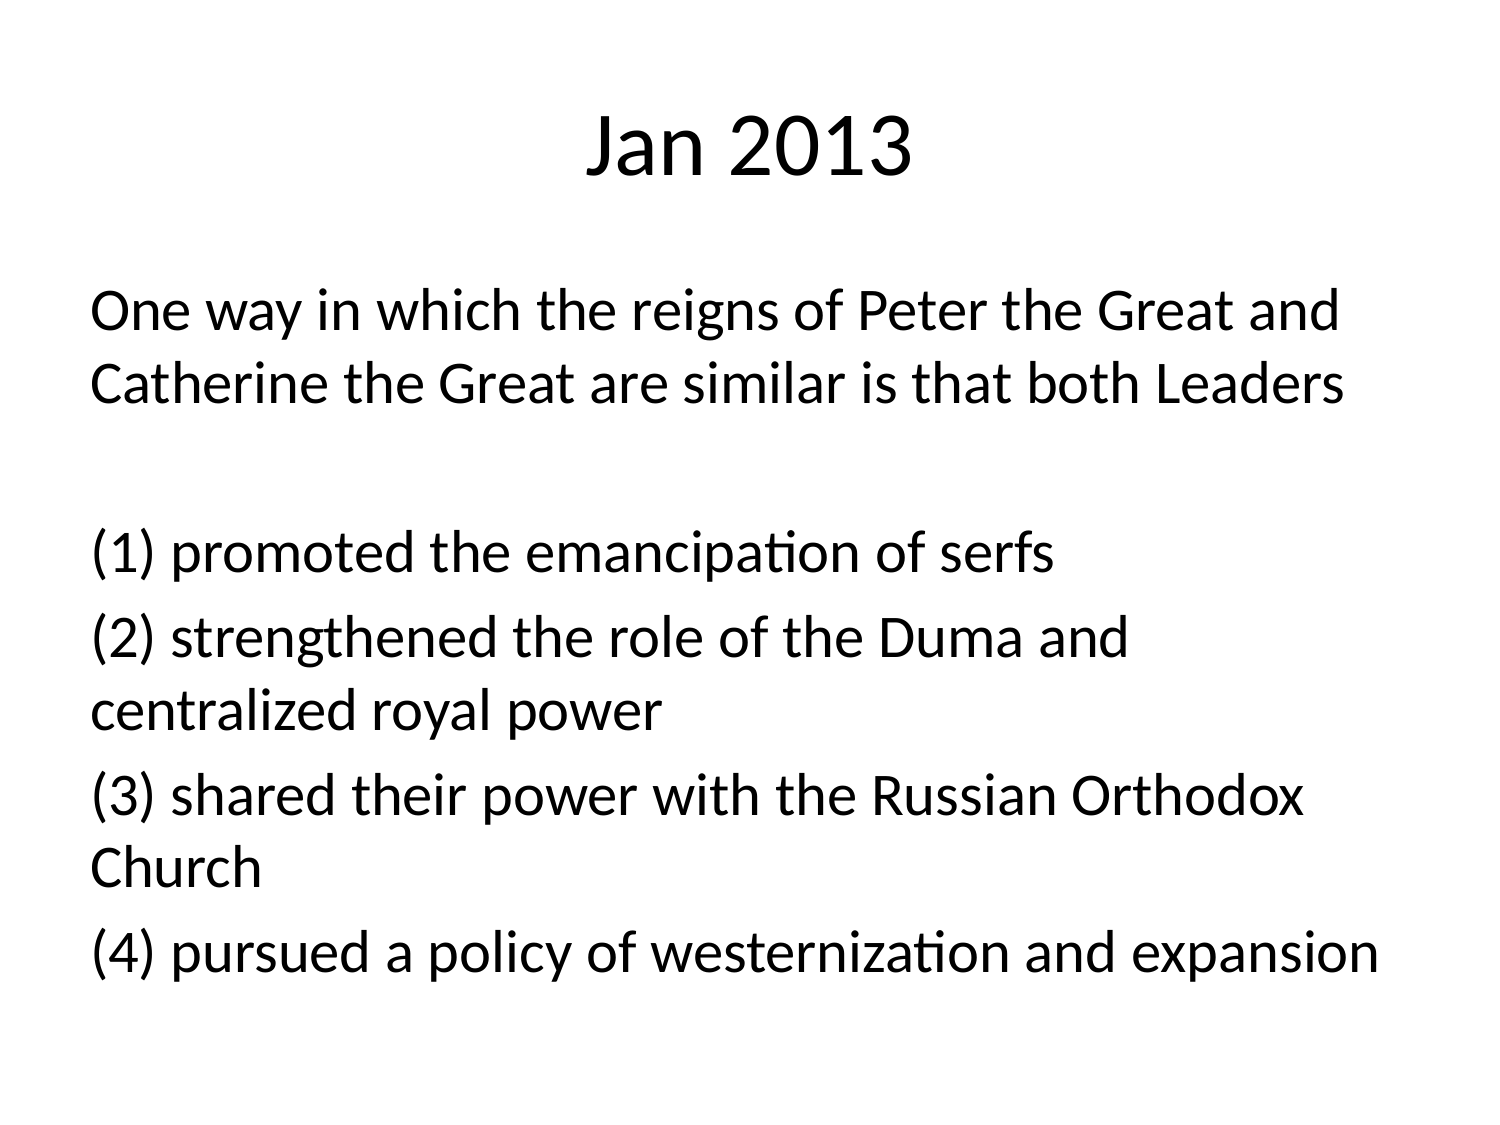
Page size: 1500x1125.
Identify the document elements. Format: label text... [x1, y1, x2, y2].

list One way in which the reigns of Peter the Great and Catherine the Great are similar is that both Leaders (1) promoted the emancipation of serfs (2) strengthened the role of the Duma and centralized royal power (3) shared their power with the Russian Orthodox Church (4) pursued a policy of westernization and expansion [75, 262, 1425, 1005]
title Jan 2013 [75, 45, 1425, 233]
